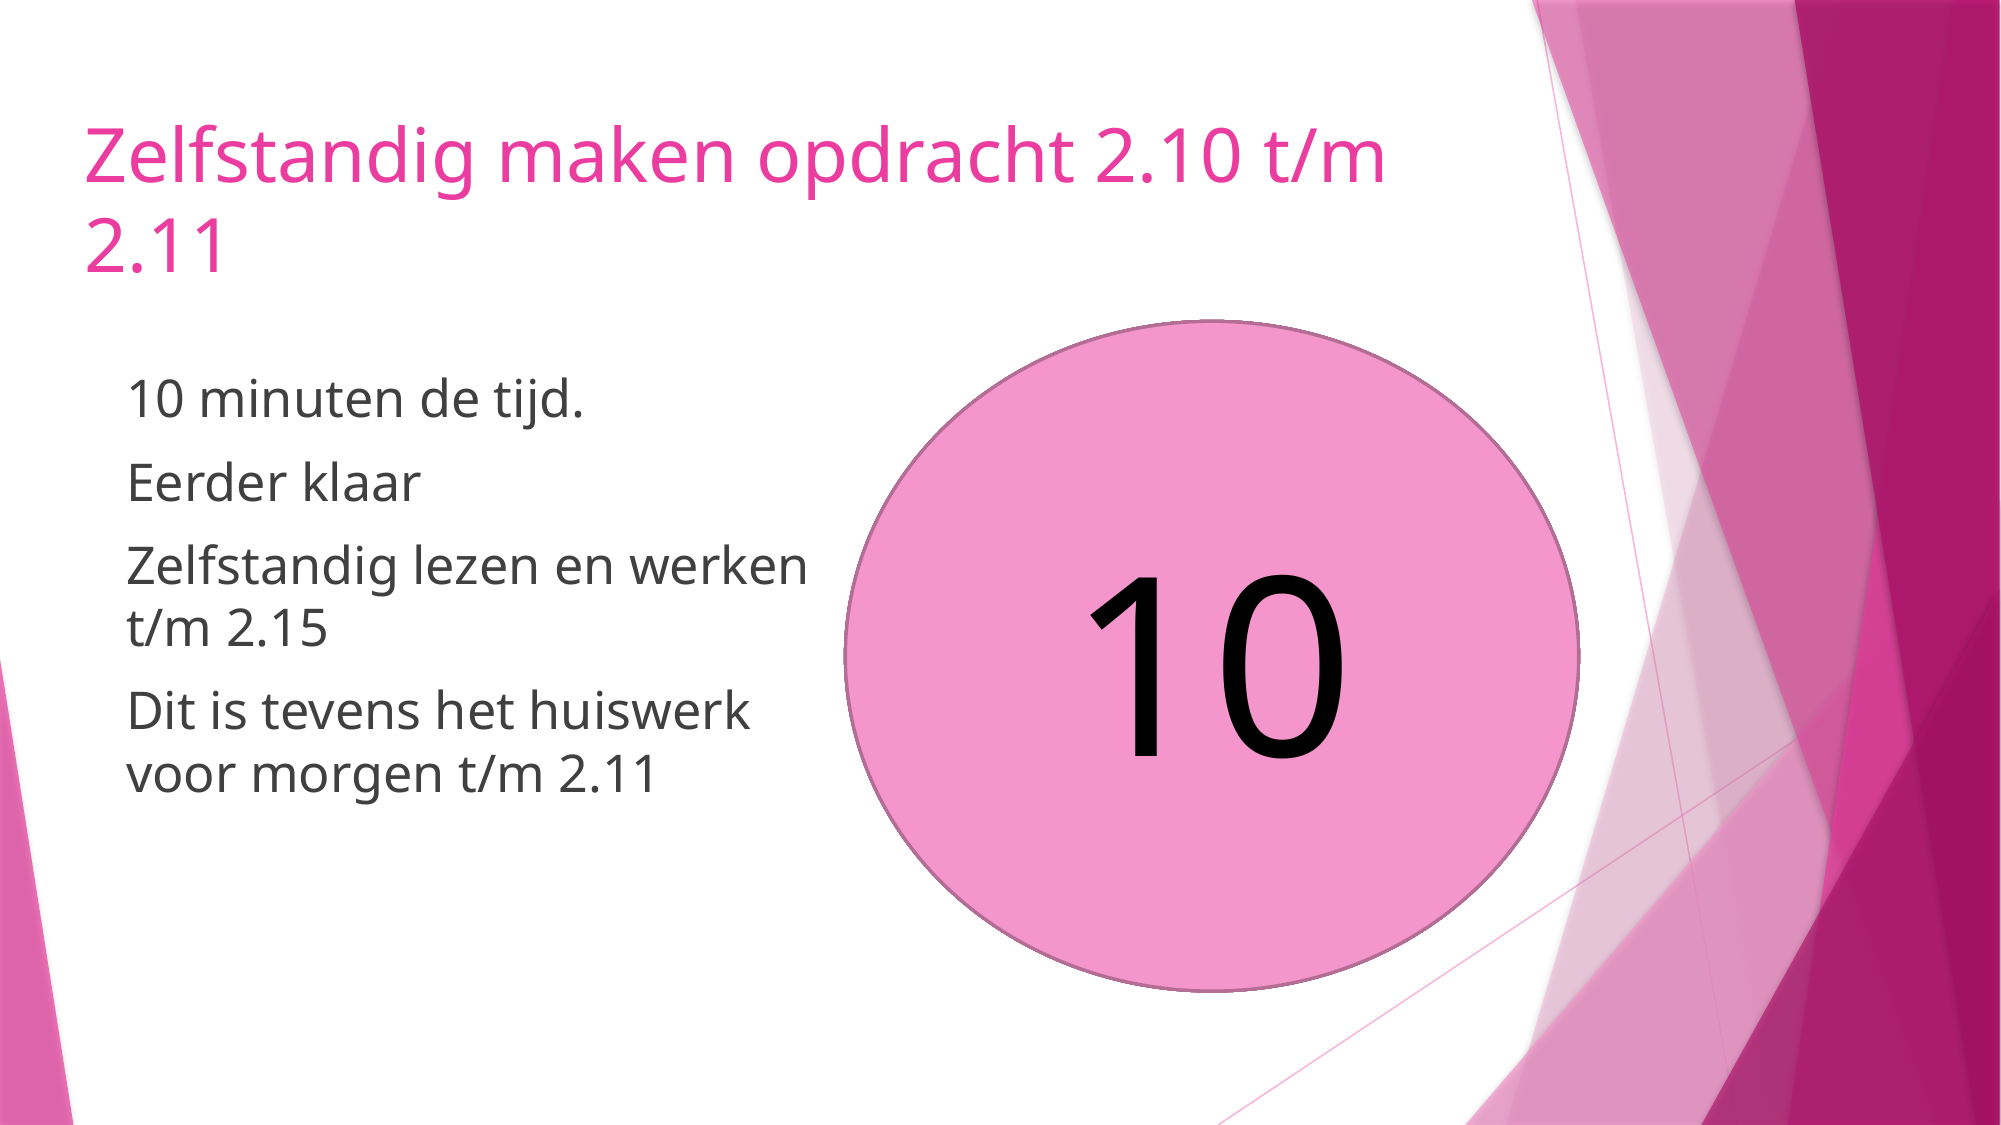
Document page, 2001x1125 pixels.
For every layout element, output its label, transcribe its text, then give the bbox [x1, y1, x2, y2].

list 10 minuten de tijd. Eerder klaar Zelfstandig lezen en werken t/m 2.15 Dit is tevens het huiswerk voor morgen t/m 2.11 [111, 358, 846, 995]
text_box 10 [843, 319, 1581, 993]
title Zelfstandig maken opdracht 2.10 t/m 2.11 [69, 99, 1568, 317]
